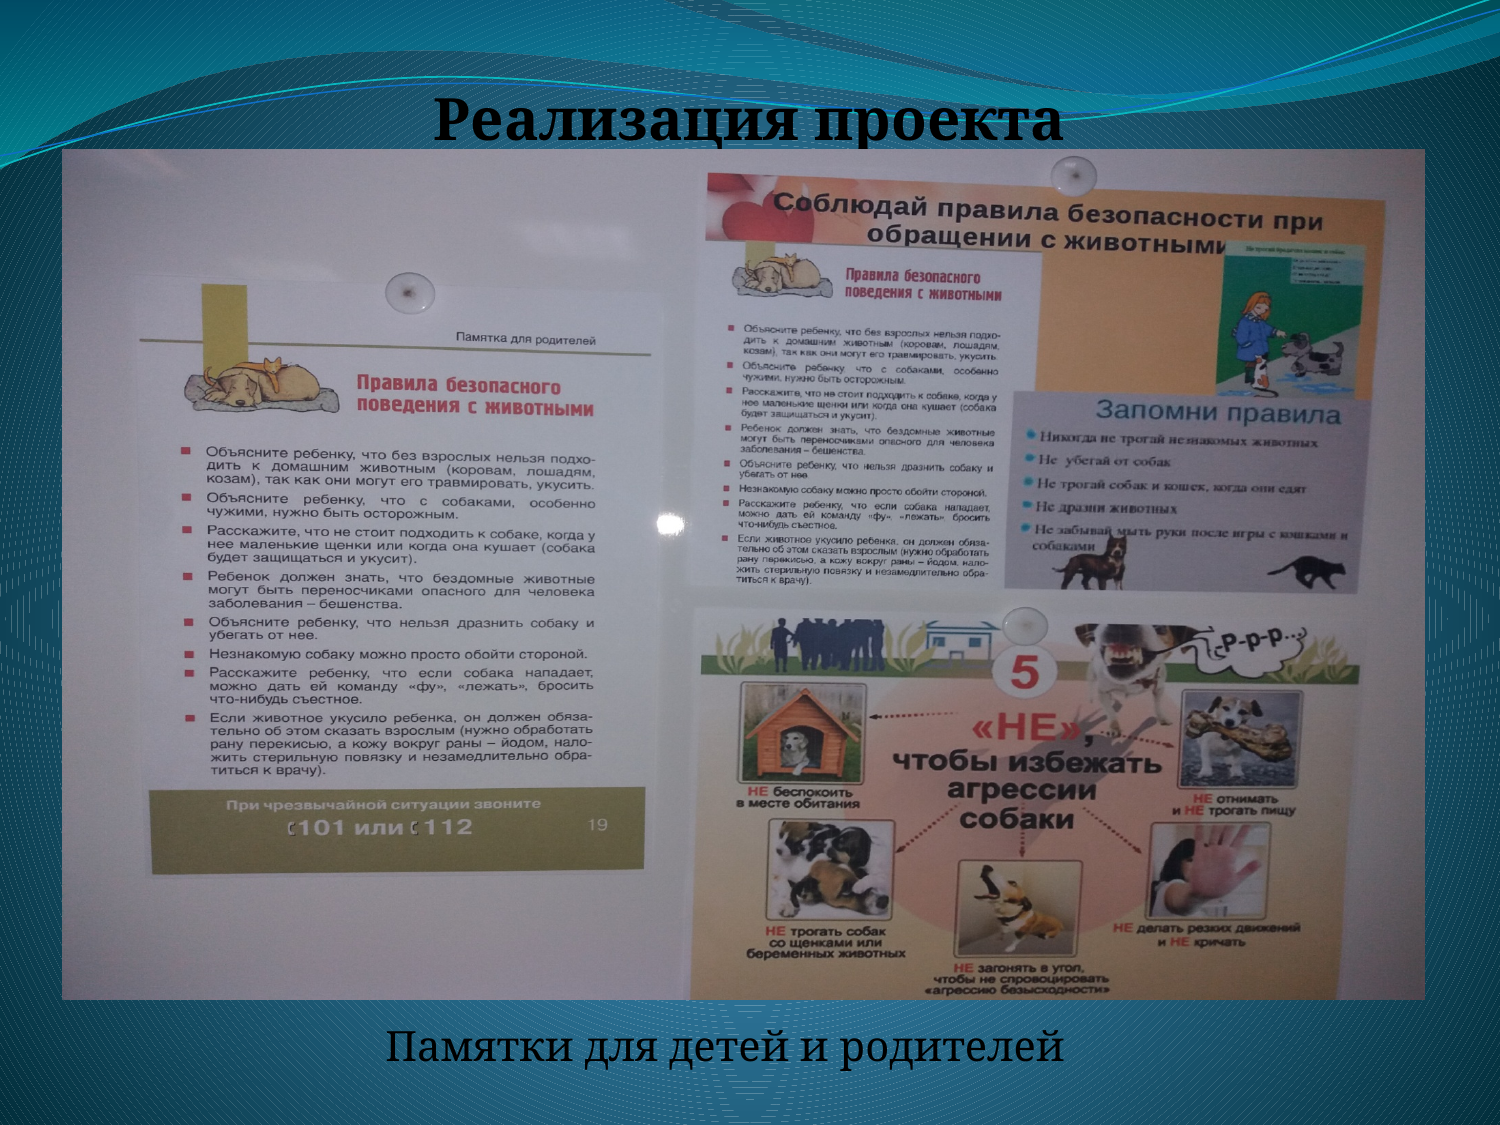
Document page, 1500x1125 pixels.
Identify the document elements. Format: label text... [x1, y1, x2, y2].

text_box Памятки для детей и родителей [137, 1015, 1313, 1078]
picture [62, 149, 1426, 1001]
text_box Реализация проекта [37, 74, 1463, 255]
